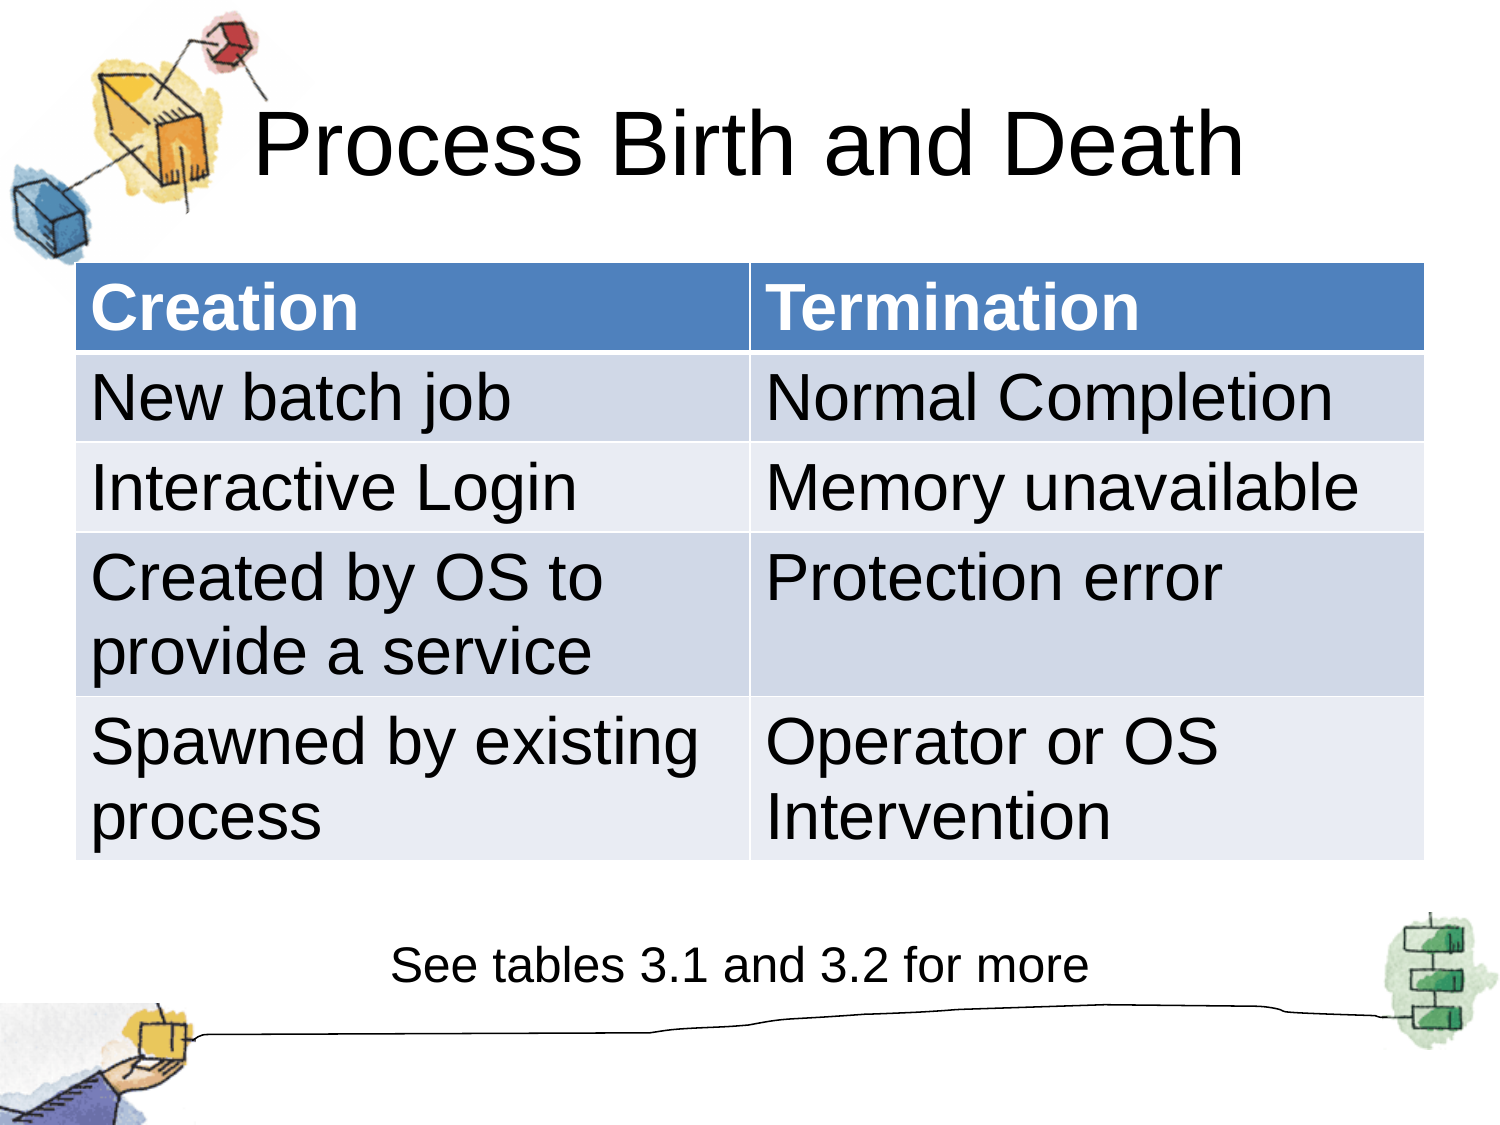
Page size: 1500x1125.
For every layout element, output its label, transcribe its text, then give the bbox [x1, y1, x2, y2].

table_header Creation [76, 263, 749, 350]
picture [0, 85, 167, 305]
text_box See tables 3.1 and 3.2 for more [375, 924, 1123, 1000]
picture [114, 0, 274, 44]
table_cell Memory unavailable [751, 443, 1424, 531]
table_header Termination [751, 263, 1424, 350]
table_cell Created by OS to provide a service [76, 533, 749, 696]
table_cell Interactive Login [76, 443, 749, 531]
picture [1382, 912, 1500, 1050]
picture [0, 1003, 196, 1125]
table_cell Operator or OS Intervention [751, 697, 1424, 860]
table_cell Protection error [751, 533, 1424, 696]
table_cell Spawned by existing process [76, 697, 749, 860]
table_cell New batch job [76, 355, 749, 441]
table_cell Normal Completion [751, 355, 1424, 441]
title Process Birth and Death [74, 44, 1426, 233]
